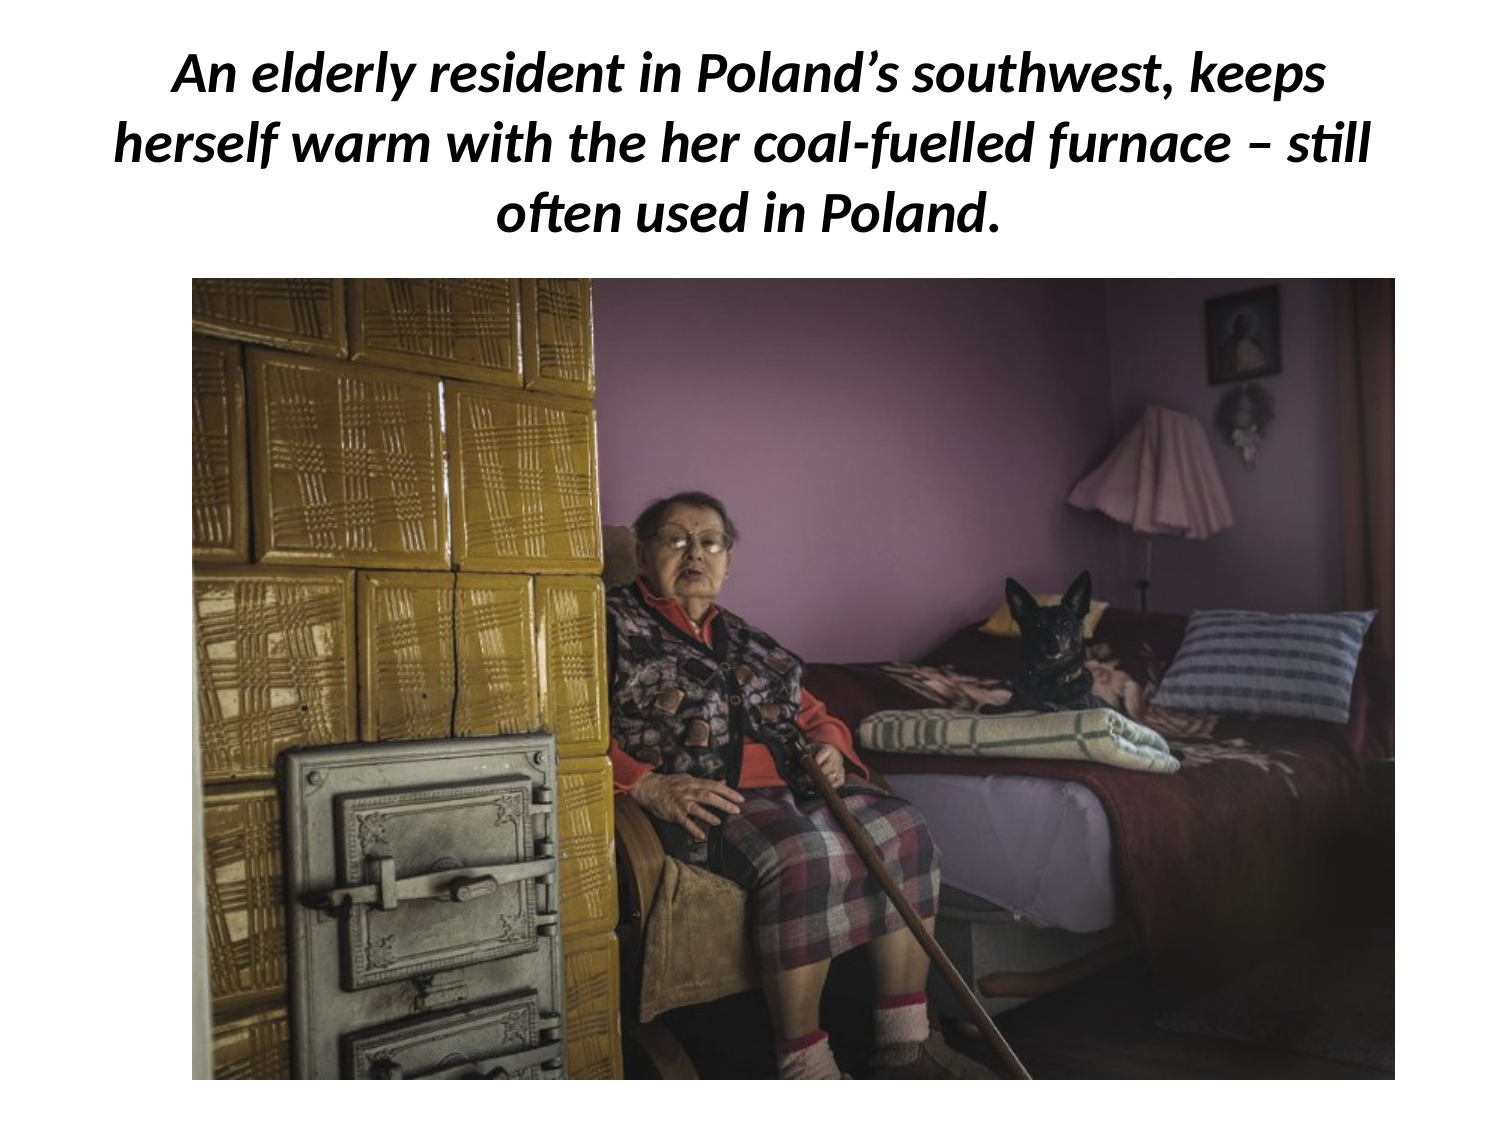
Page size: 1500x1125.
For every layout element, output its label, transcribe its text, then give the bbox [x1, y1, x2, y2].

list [192, 278, 1396, 1081]
title An elderly resident in Poland’s southwest, keeps herself warm with the her coal-fuelled furnace – still often used in Poland. [75, 45, 1425, 233]
